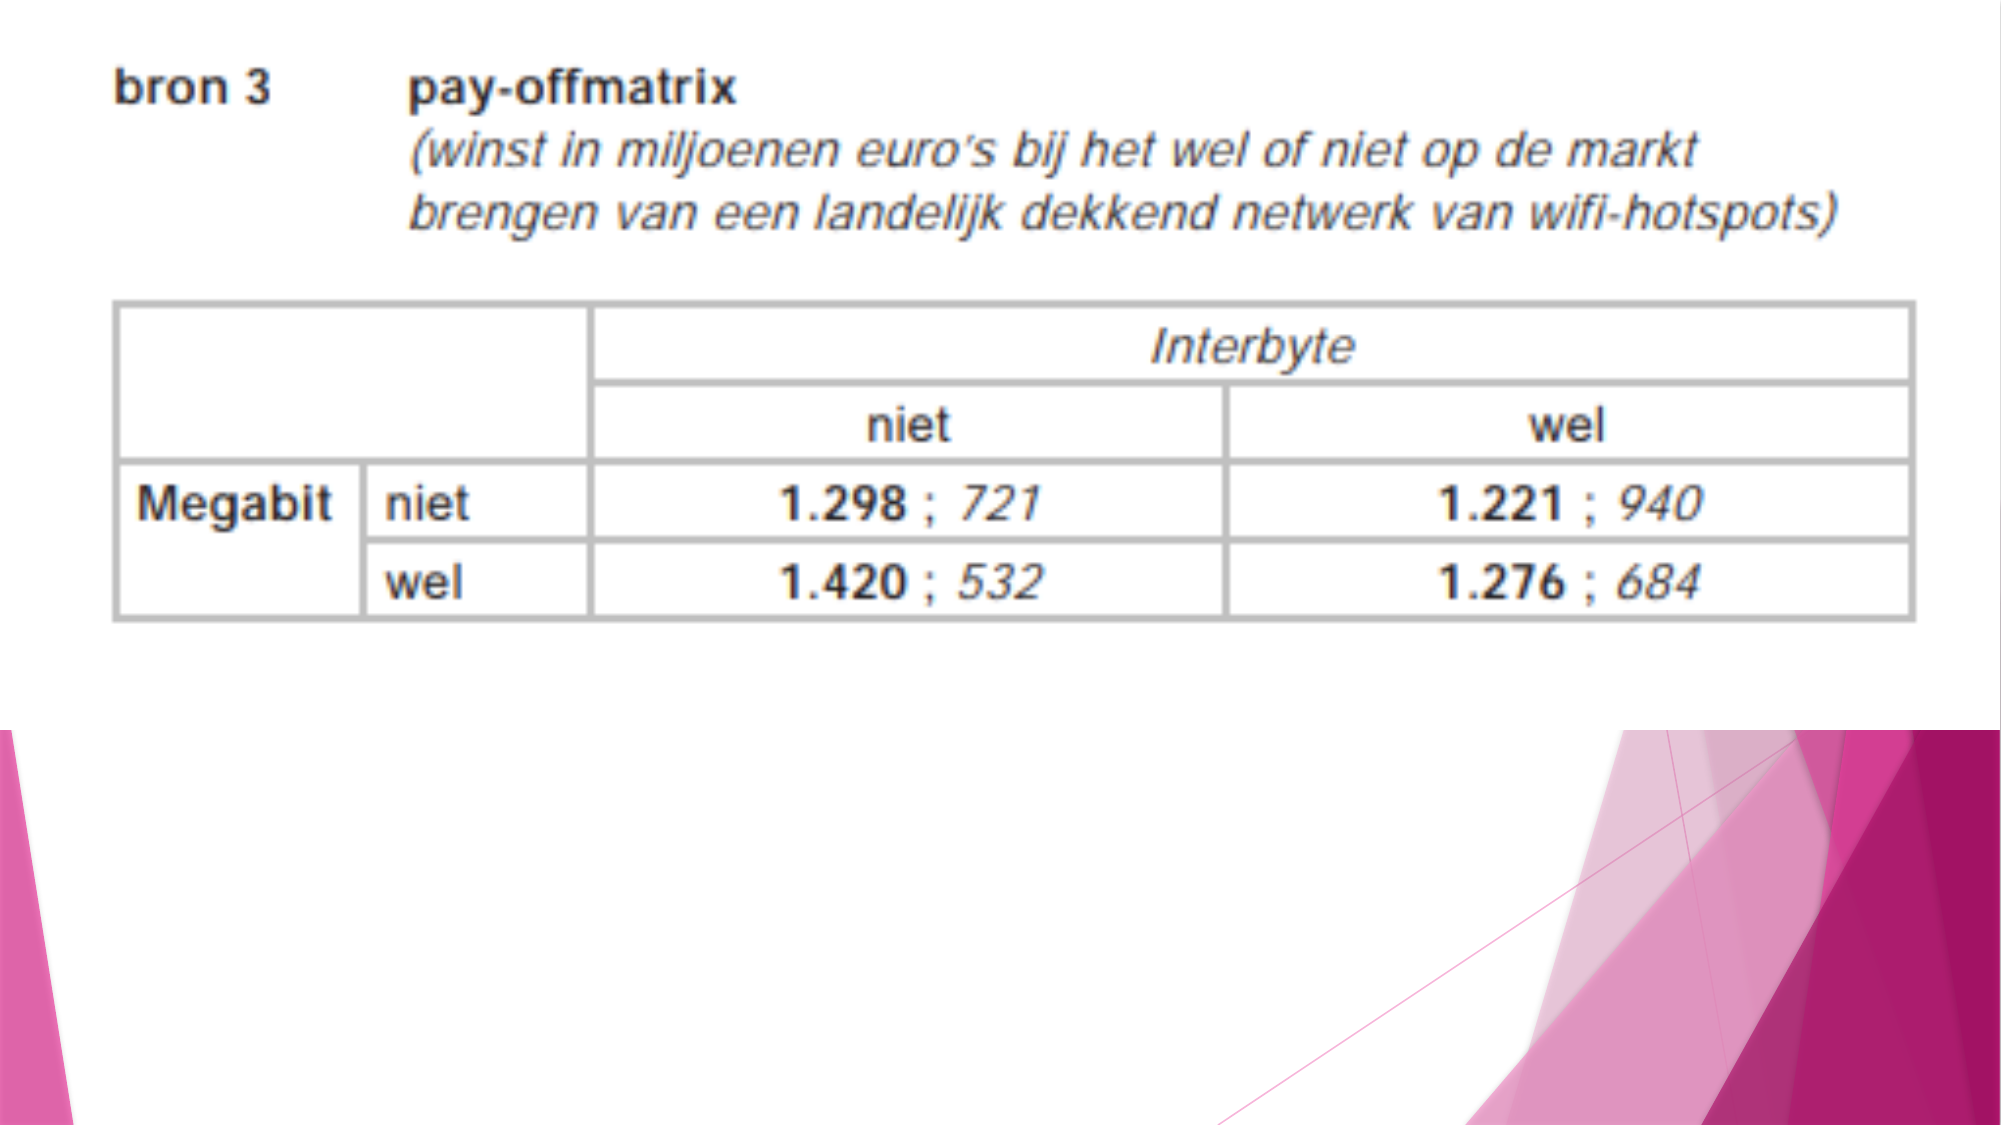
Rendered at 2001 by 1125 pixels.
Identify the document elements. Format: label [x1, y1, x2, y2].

picture [0, 0, 2000, 730]
